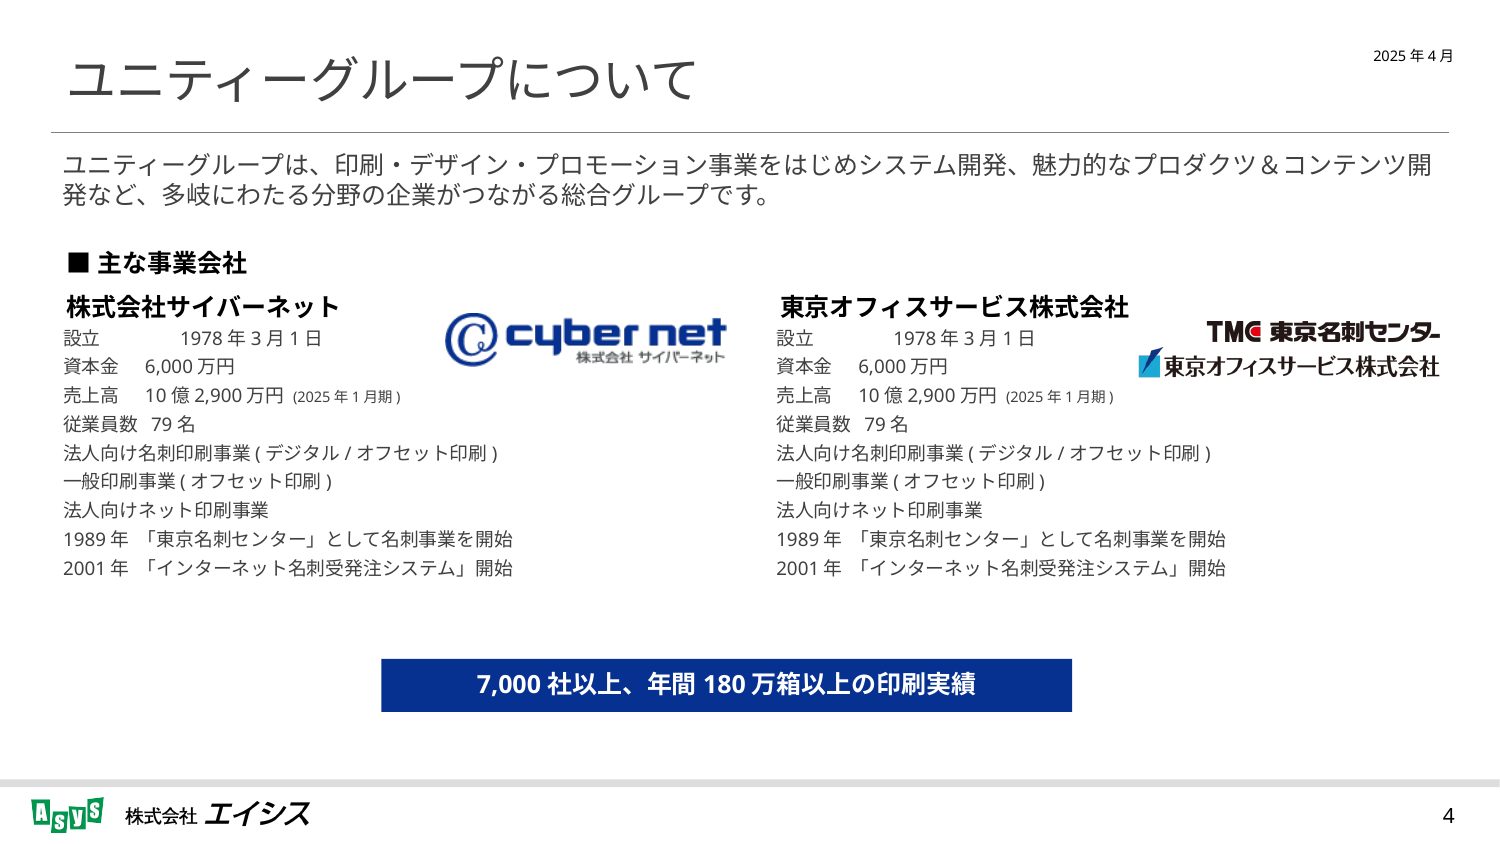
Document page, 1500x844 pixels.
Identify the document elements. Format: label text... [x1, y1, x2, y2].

picture [31, 797, 104, 833]
text_box ■主な事業会社 [51, 238, 743, 292]
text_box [1135, 312, 1445, 380]
list 設立 1978年3月1日 資本金 6,000万円 売上高 10億2,900万円 (2025年1月期) 従業員数 79名 法人向け名刺印刷事業(デジタル/オフセット印刷) 一般印刷事業(オフセット印刷) 法人向けネット印刷事業 1989年 「東京名刺センター」として名刺事業を開始 2001年 「インターネット名刺受発注システム」開始 [51, 318, 743, 610]
picture [444, 313, 728, 368]
text_box 7,000社以上、年間180万箱以上の印刷実績 [381, 658, 1073, 712]
picture [125, 799, 315, 830]
text_box ユニティーグループは、印刷・デザイン・プロモーション事業をはじめシステム開発、魅力的なプロダクツ＆コンテンツ開発など、多岐にわたる分野の企業がつながる総合グループです。 [51, 141, 1450, 256]
list 東京オフィスサービス株式会社 [765, 281, 1450, 335]
slide_number 4 [1368, 794, 1470, 840]
list 設立 1978年3月1日 資本金 6,000万円 売上高 10億2,900万円 (2025年1月期) 従業員数 79名 法人向け名刺印刷事業(デジタル/オフセット印刷) 一般印刷事業(オフセット印刷) 法人向けネット印刷事業 1989年 「東京名刺センター」として名刺事業を開始 2001年 「インターネット名刺受発注システム」開始 [765, 335, 1450, 610]
title ユニティーグループについて [51, 33, 1450, 133]
list 株式会社サイバーネット [51, 292, 743, 318]
